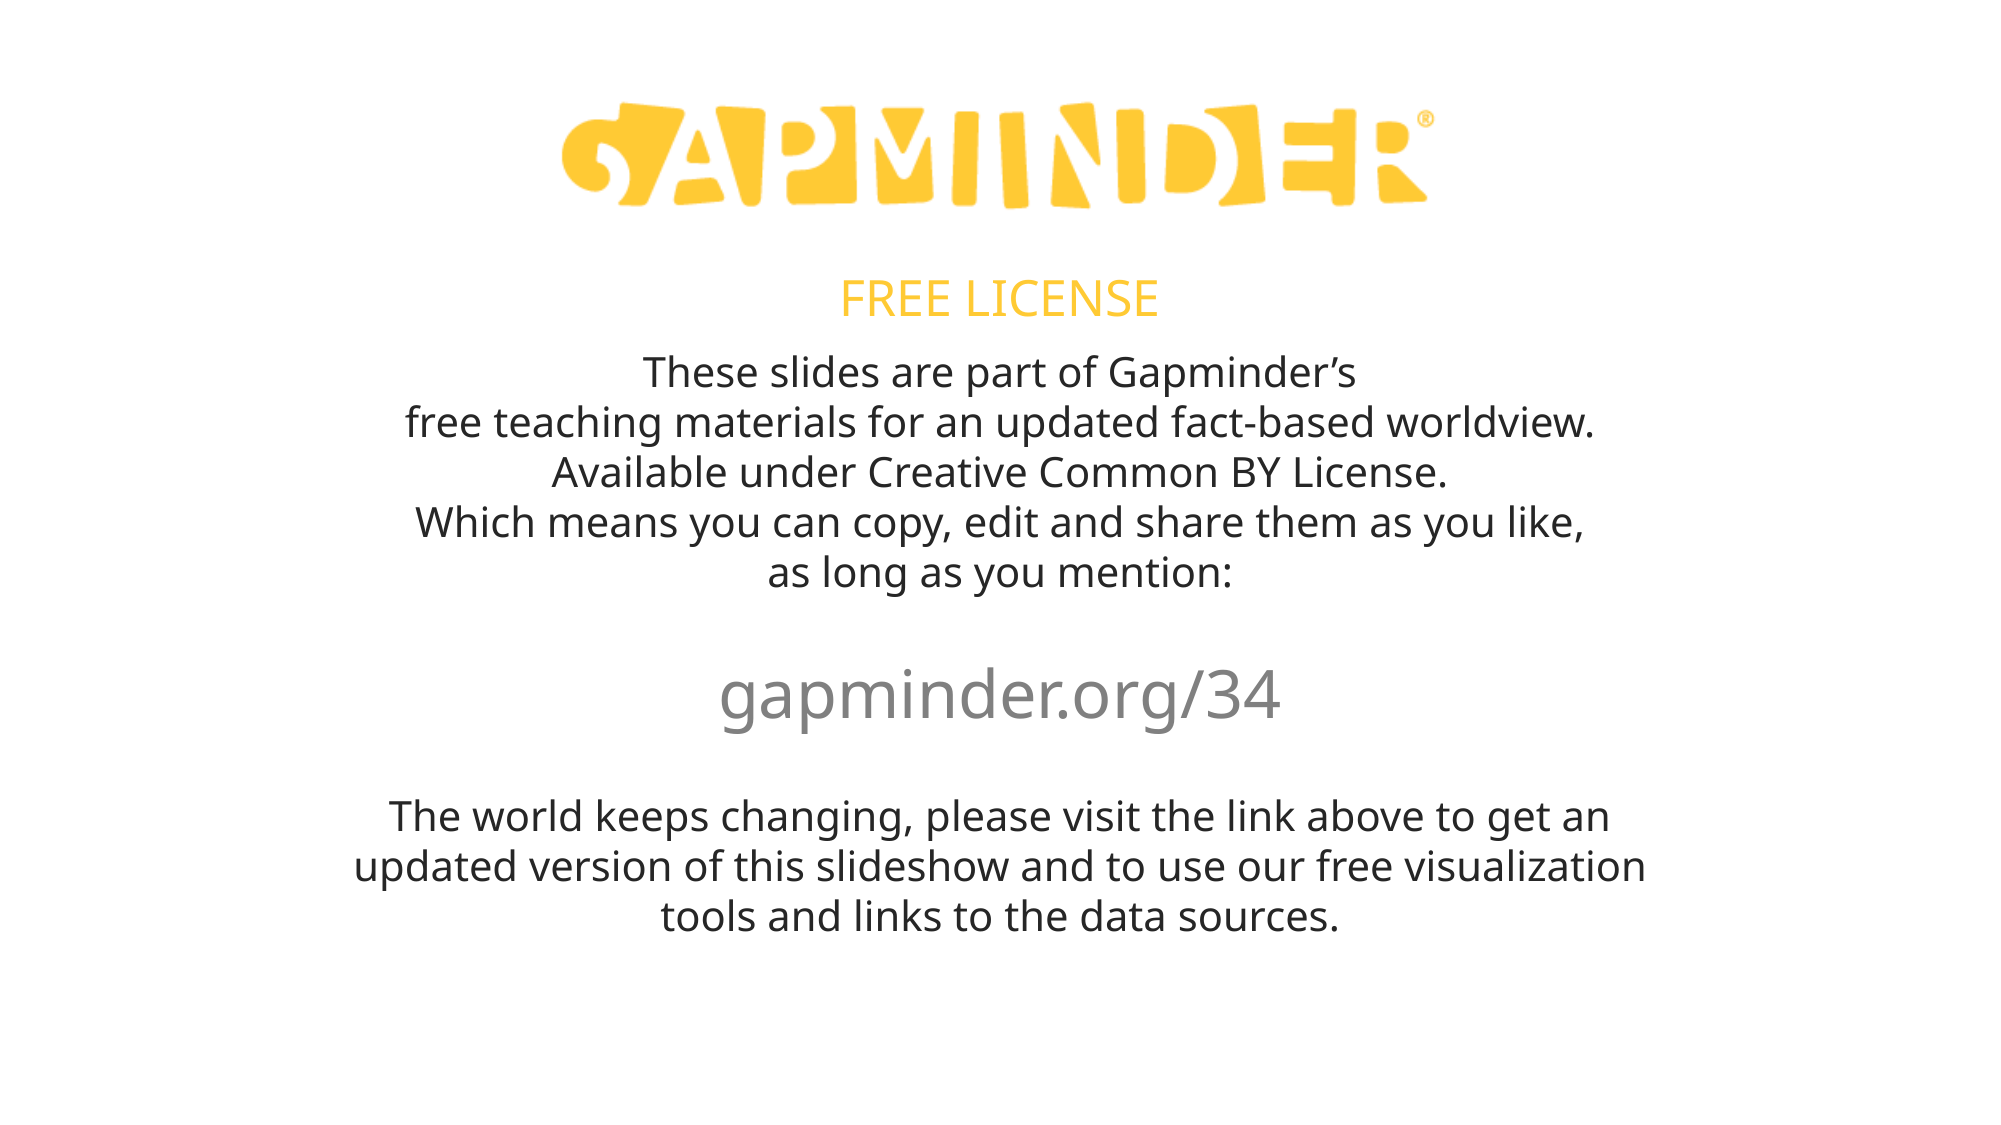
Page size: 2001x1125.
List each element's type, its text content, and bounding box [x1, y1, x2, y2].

text_box The world keeps changing, please visit the link above to get an updated version of this slideshow and to use our free visualization tools and links to the data sources. [327, 782, 1674, 947]
text_box gapminder.org/34 [532, 644, 1468, 740]
picture [555, 93, 1445, 215]
text_box FREE LICENSE [767, 259, 1233, 319]
text_box These slides are part of Gapminder’s free teaching materials for an updated fact-based worldview. Available under Creative Common BY License. Which means you can copy, edit and share them as you like, as long as you mention: [144, 338, 1857, 604]
